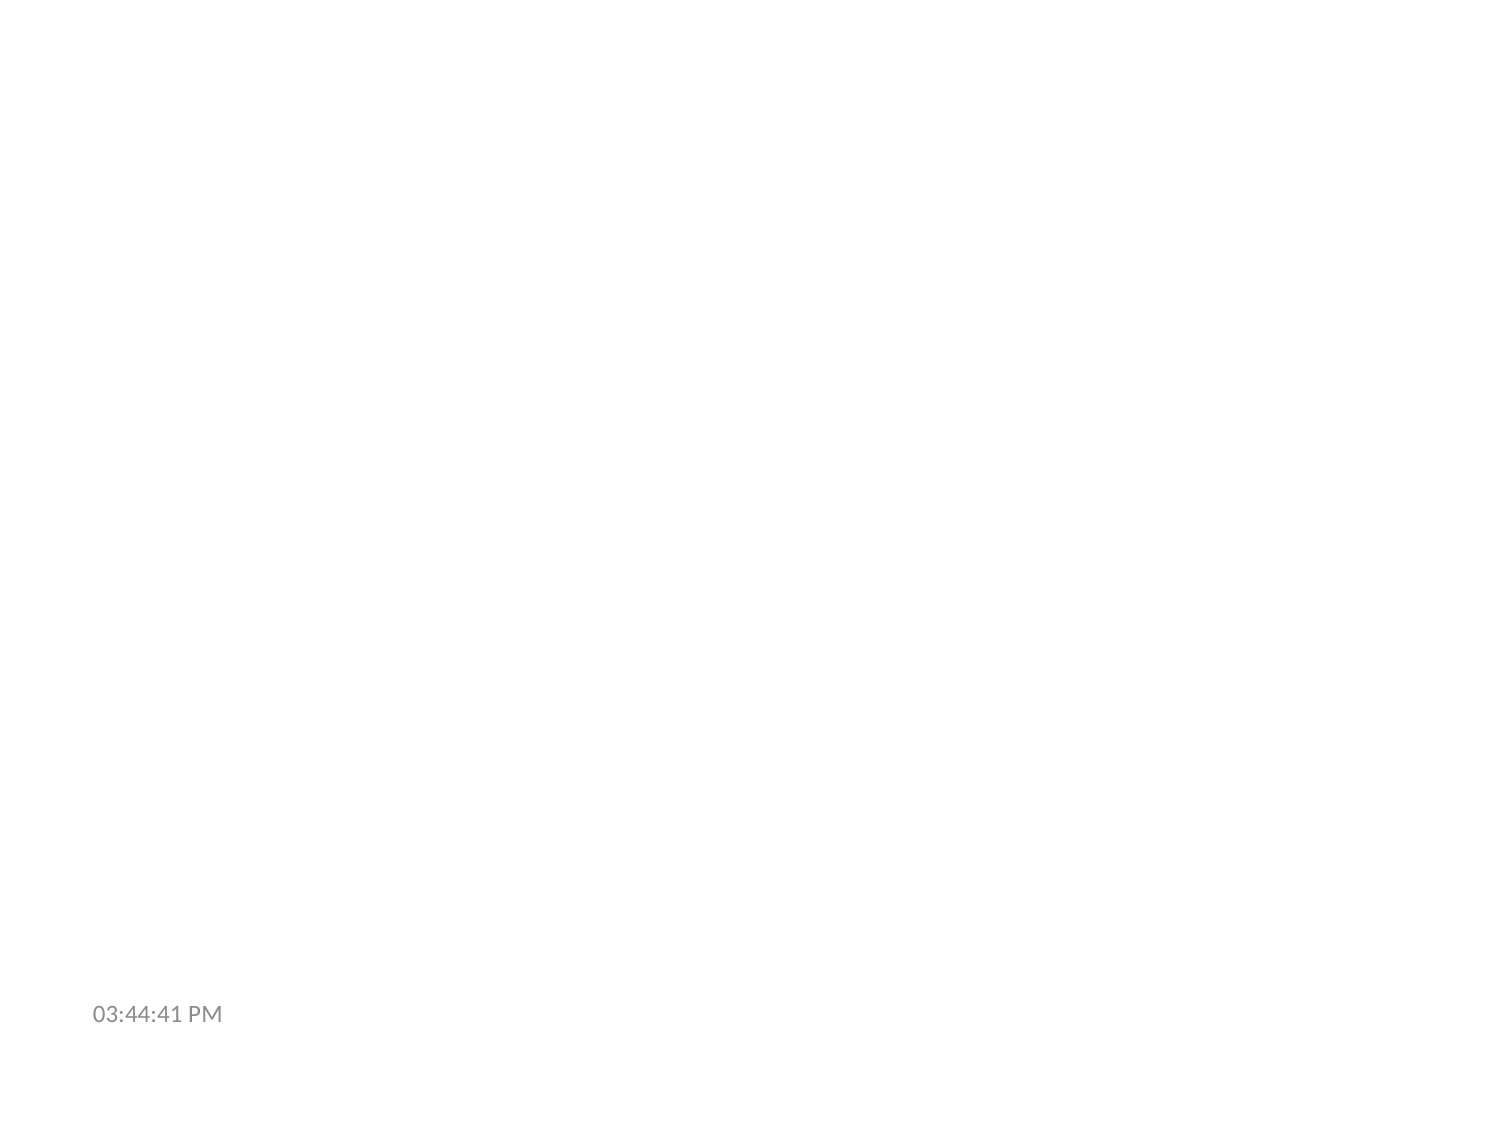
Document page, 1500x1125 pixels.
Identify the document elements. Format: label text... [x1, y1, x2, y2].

text_box 3:35:09 PM [77, 982, 428, 1043]
